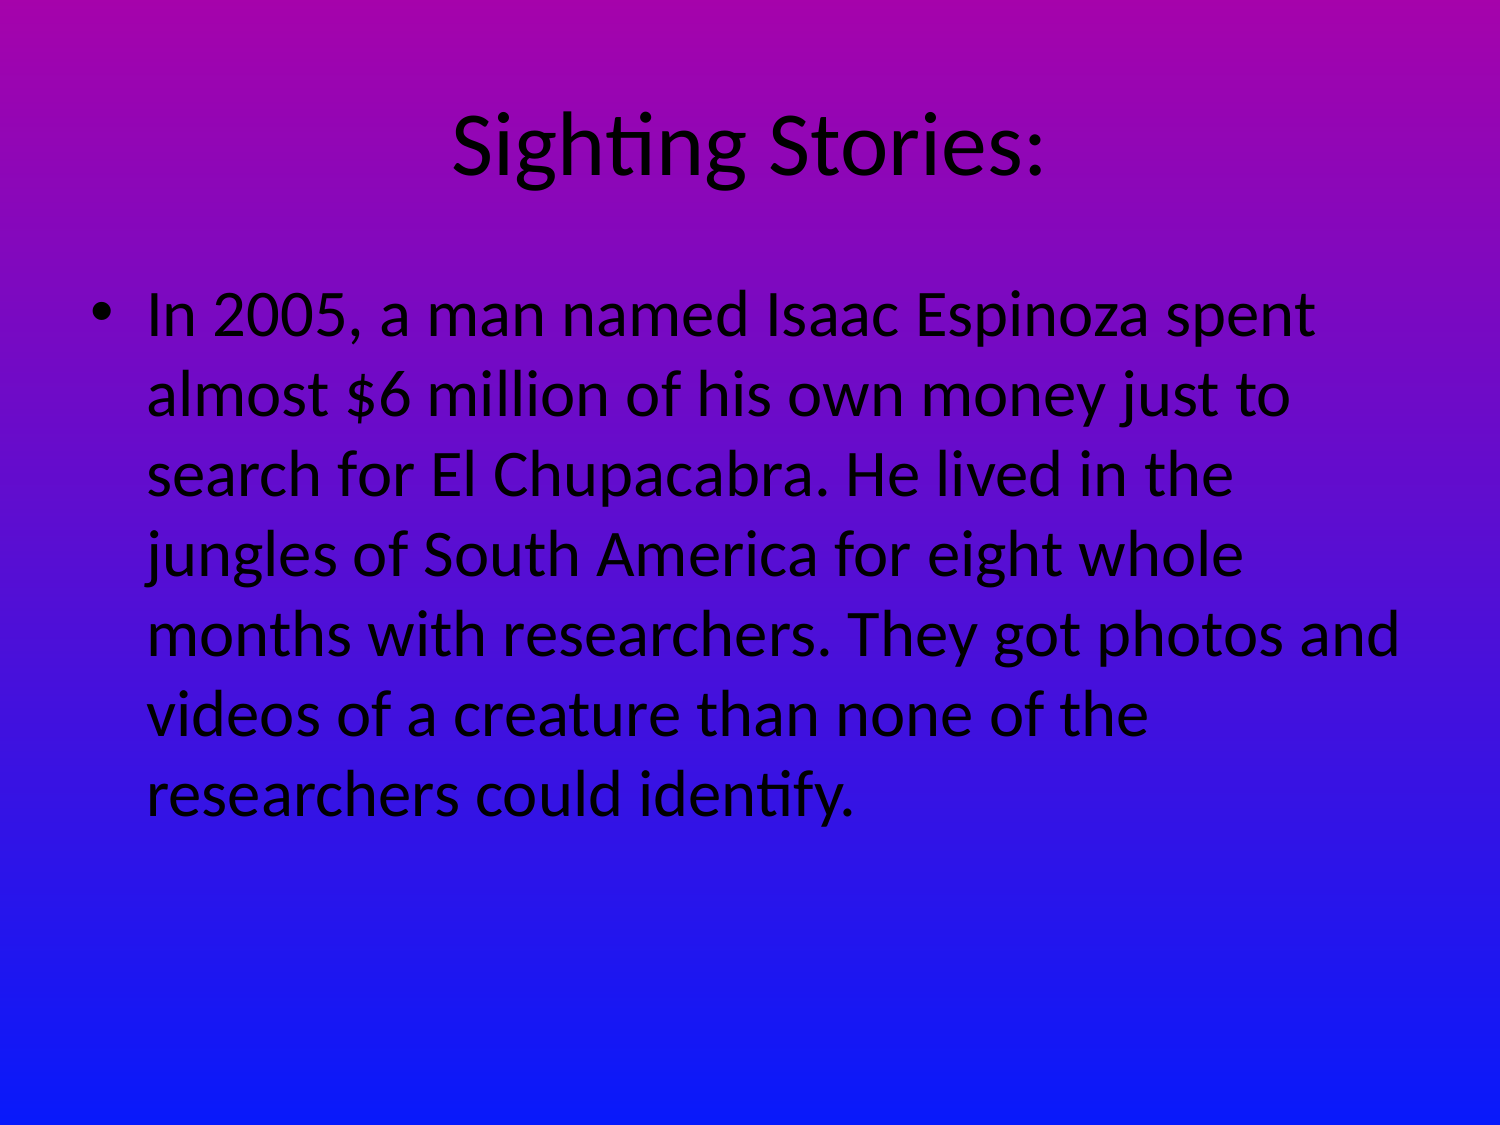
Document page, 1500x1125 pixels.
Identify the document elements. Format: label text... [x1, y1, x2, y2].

title Sighting Stories: [75, 45, 1425, 233]
list In 2005, a man named Isaac Espinoza spent almost $6 million of his own money just to search for El Chupacabra. He lived in the jungles of South America for eight whole months with researchers. They got photos and videos of a creature than none of the researchers could identify. [75, 262, 1425, 1005]
